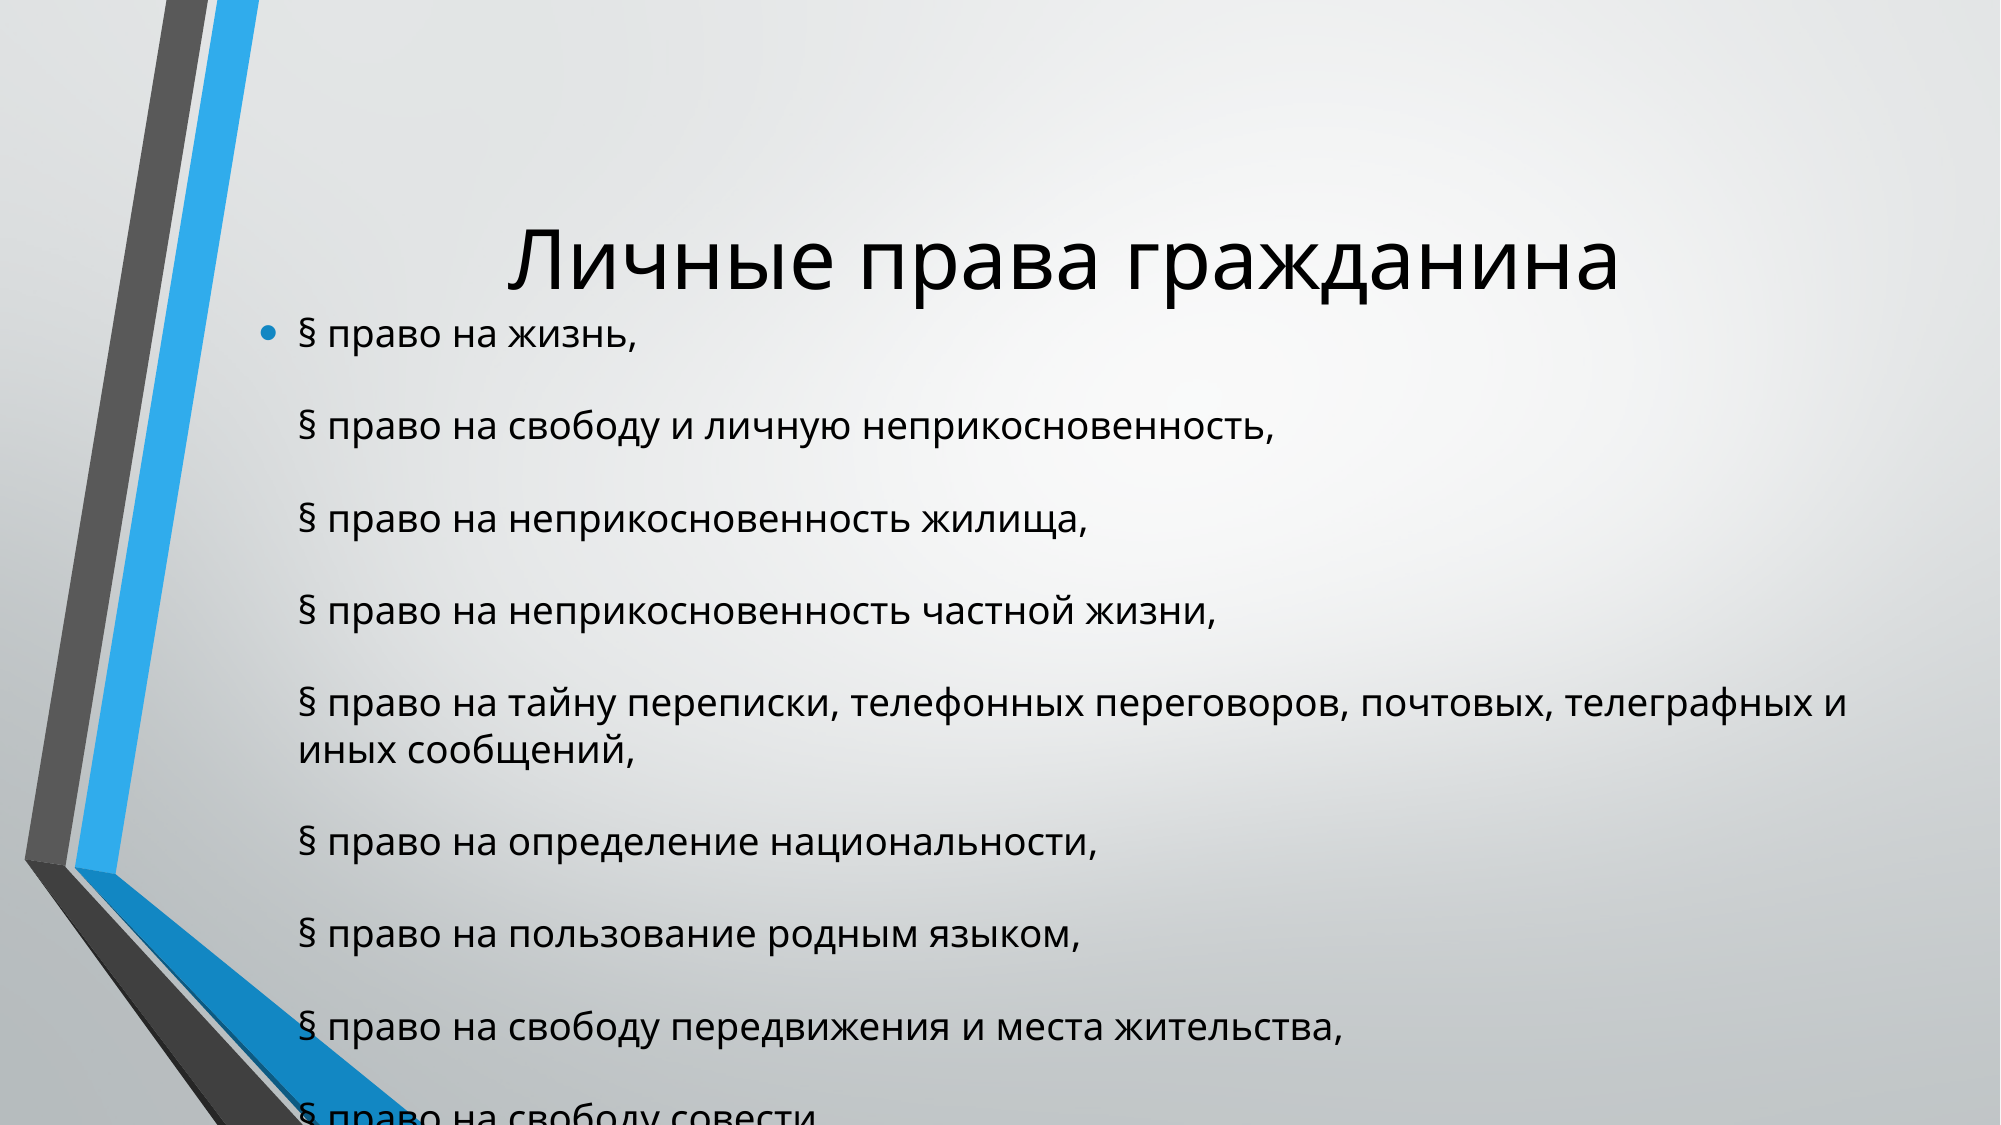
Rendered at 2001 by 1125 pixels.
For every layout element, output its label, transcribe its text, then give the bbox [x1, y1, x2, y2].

list § право на жизнь, § право на свободу и личную неприкосновенность, § право на неприкосновенность жилища, § право на неприкосновенность частной жизни, § право на тайну переписки, телефонных переговоров, почтовых, телеграфных и иных сообщений, § право на определение национальности, § право на пользование родным языком, § право на свободу передвижения и места жительства, § право на свободу совести [243, 301, 1887, 1125]
title Личные права гражданина [243, 112, 1887, 301]
